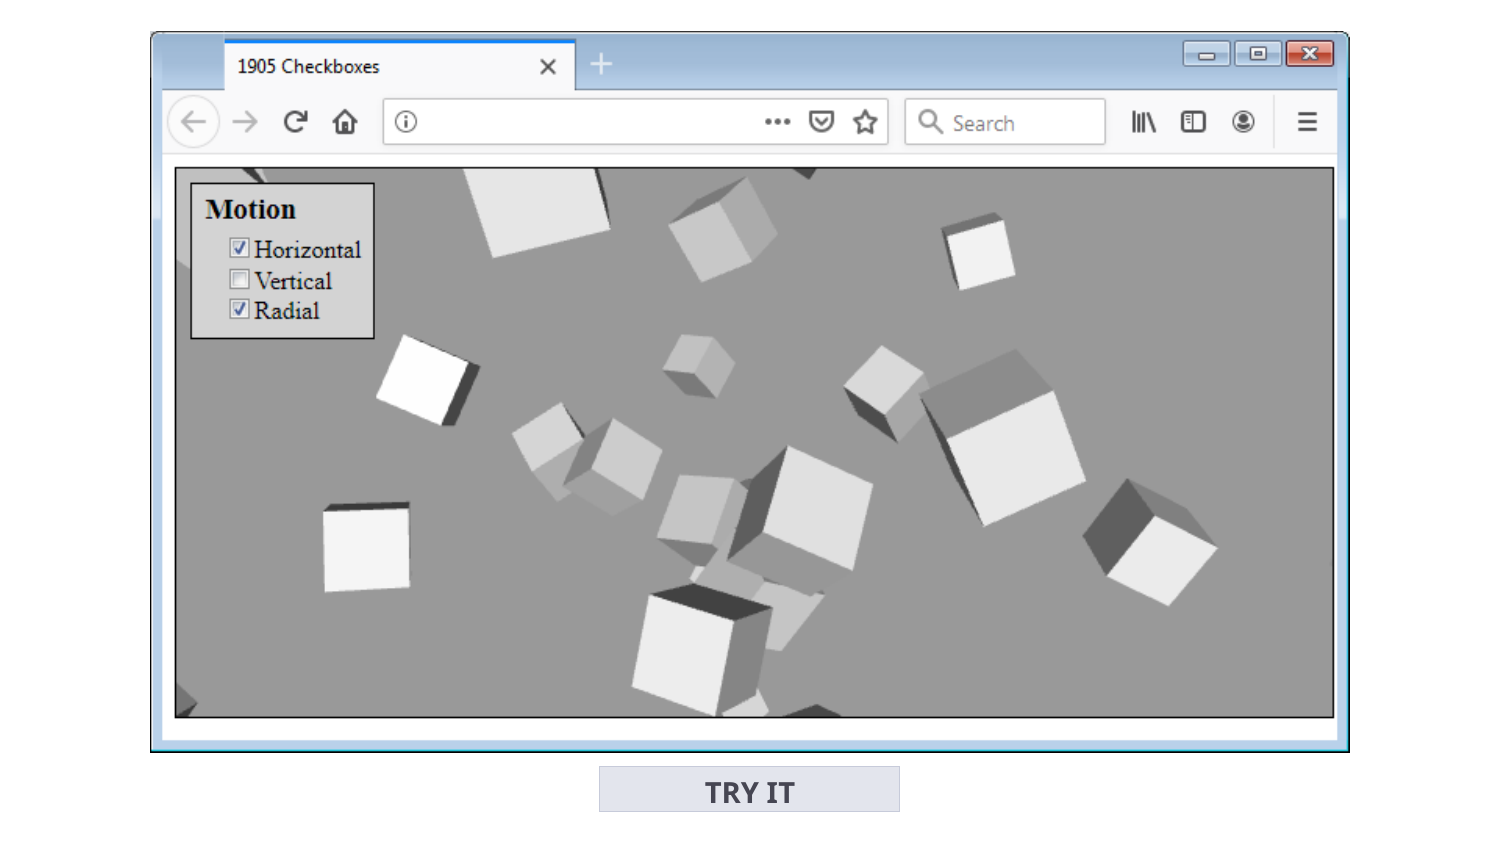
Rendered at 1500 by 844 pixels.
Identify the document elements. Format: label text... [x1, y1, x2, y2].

picture [149, 31, 1351, 753]
text_box TRY IT [599, 766, 900, 812]
